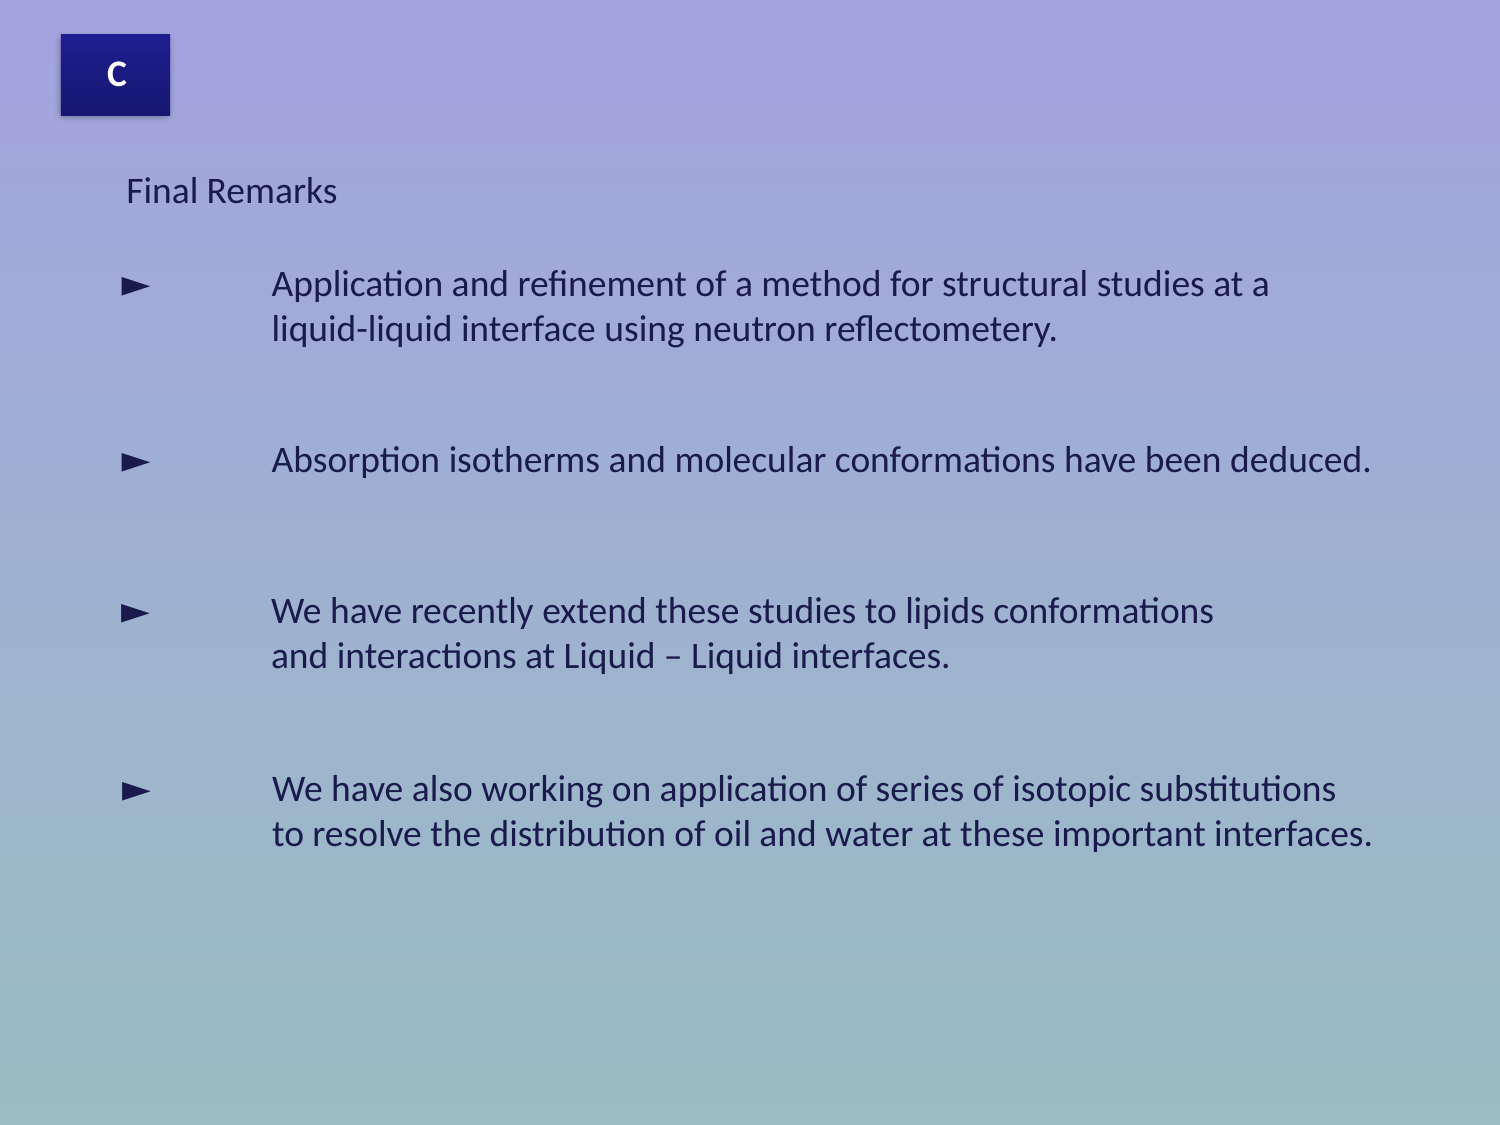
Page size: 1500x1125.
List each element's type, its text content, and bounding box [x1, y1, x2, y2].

text_box ► Application and refinement of a method for structural studies at a liquid-liquid interface using neutron reflectometery. [106, 252, 1295, 357]
text_box ► Absorption isotherms and molecular conformations have been deduced. [106, 428, 1389, 488]
text_box Final Remarks [111, 159, 353, 219]
text_box ► We have also working on application of series of isotopic substitutions to resolve the distribution of oil and water at these important interfaces. [107, 756, 1390, 862]
text_box ► We have recently extend these studies to lipids conformations and interactions at Liquid – Liquid interfaces. [106, 578, 1239, 684]
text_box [60, 34, 171, 116]
